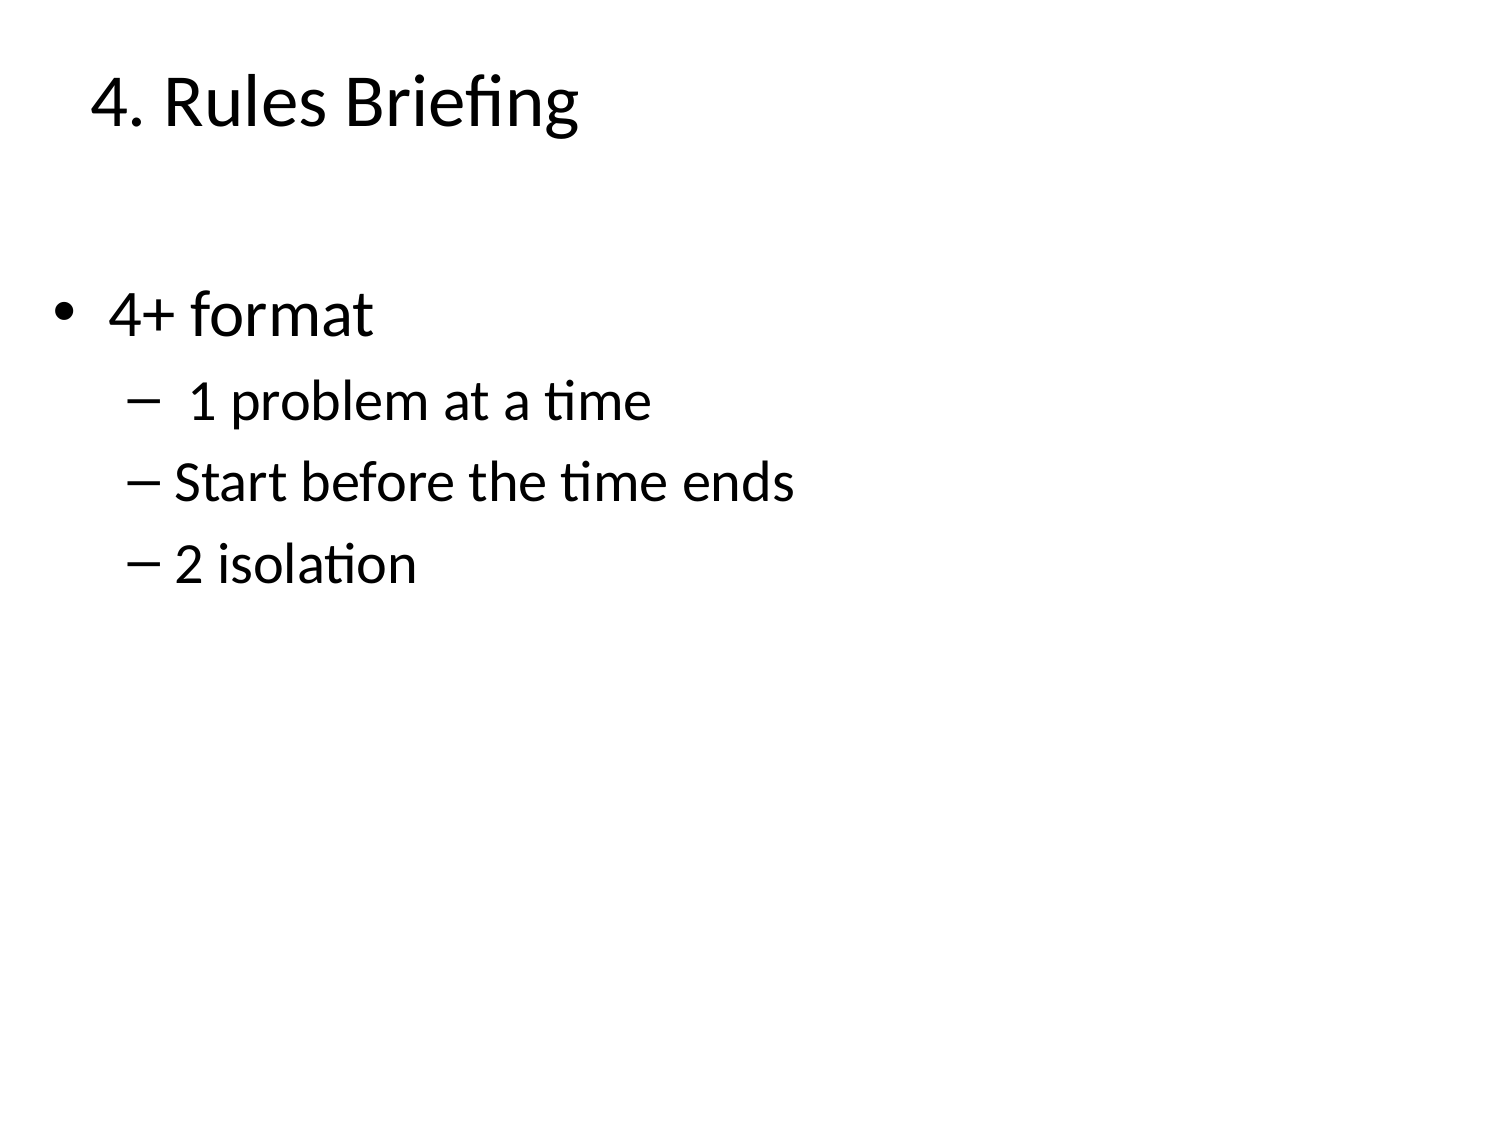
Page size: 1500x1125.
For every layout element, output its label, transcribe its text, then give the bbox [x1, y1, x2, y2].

list 4+ format 1 problem at a time Start before the time ends 2 isolation [37, 262, 1438, 1038]
title 4. Rules Briefing [75, 2, 1425, 191]
